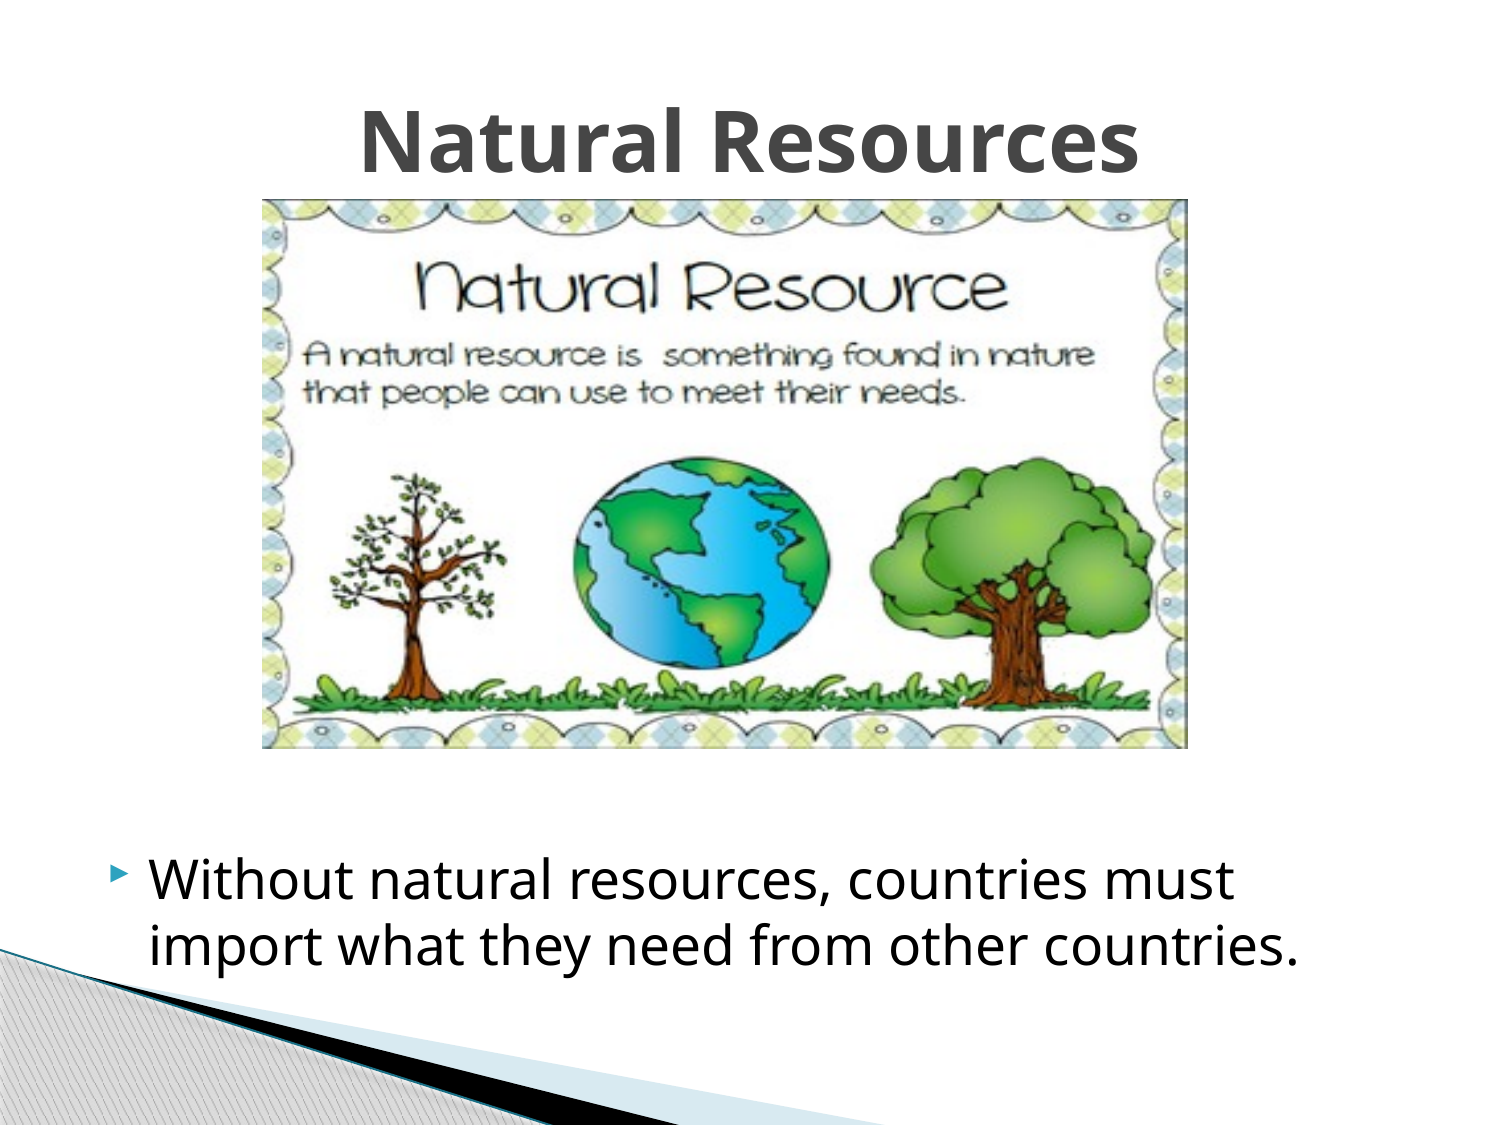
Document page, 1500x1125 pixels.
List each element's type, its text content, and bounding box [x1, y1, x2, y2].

title Natural Resources [75, 45, 1425, 233]
picture [262, 199, 1188, 750]
list Without natural resources, countries must import what they need from other countries. [75, 243, 1425, 986]
